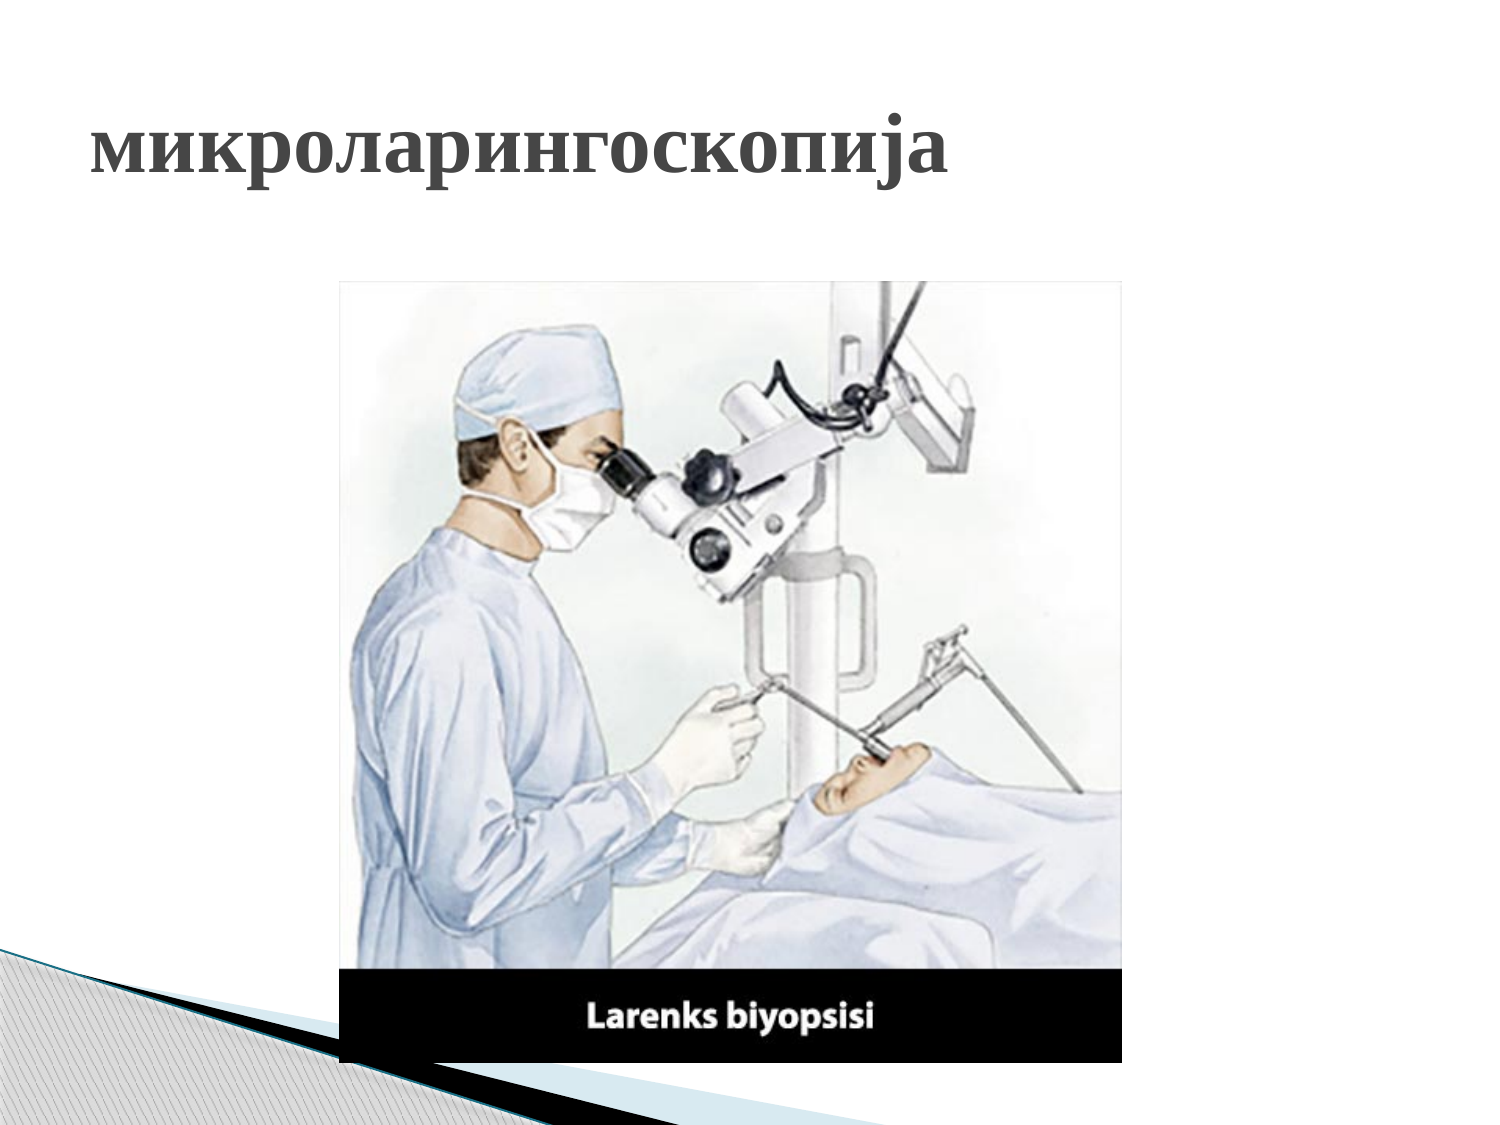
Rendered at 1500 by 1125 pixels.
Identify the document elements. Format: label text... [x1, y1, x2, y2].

picture [339, 281, 1122, 1063]
title микроларингоскопија [75, 45, 1425, 233]
